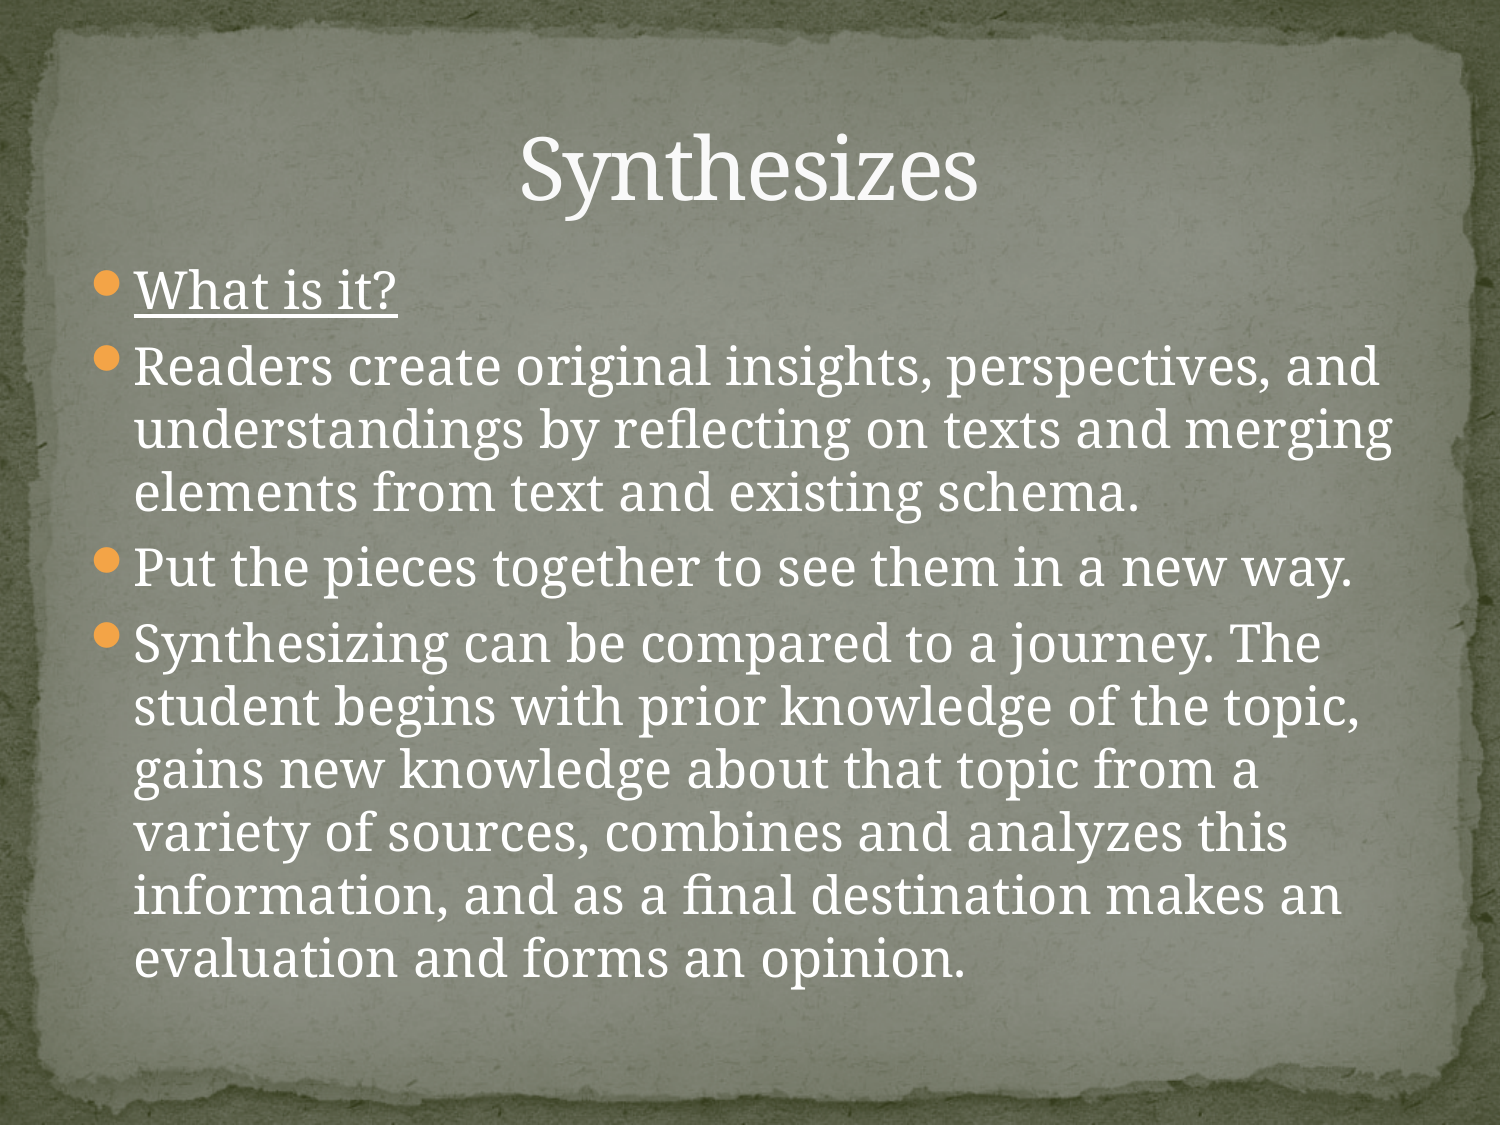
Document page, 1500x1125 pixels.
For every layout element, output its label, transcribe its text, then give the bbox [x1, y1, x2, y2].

title Synthesizes [74, 24, 1425, 225]
list What is it? Readers create original insights, perspectives, and understandings by reflecting on texts and merging elements from text and existing schema. Put the pieces together to see them in a new way. Synthesizing can be compared to a journey. The student begins with prior knowledge of the topic, gains new knowledge about that topic from a variety of sources, combines and analyzes this information, and as a final destination makes an evaluation and forms an opinion. [74, 249, 1426, 1001]
